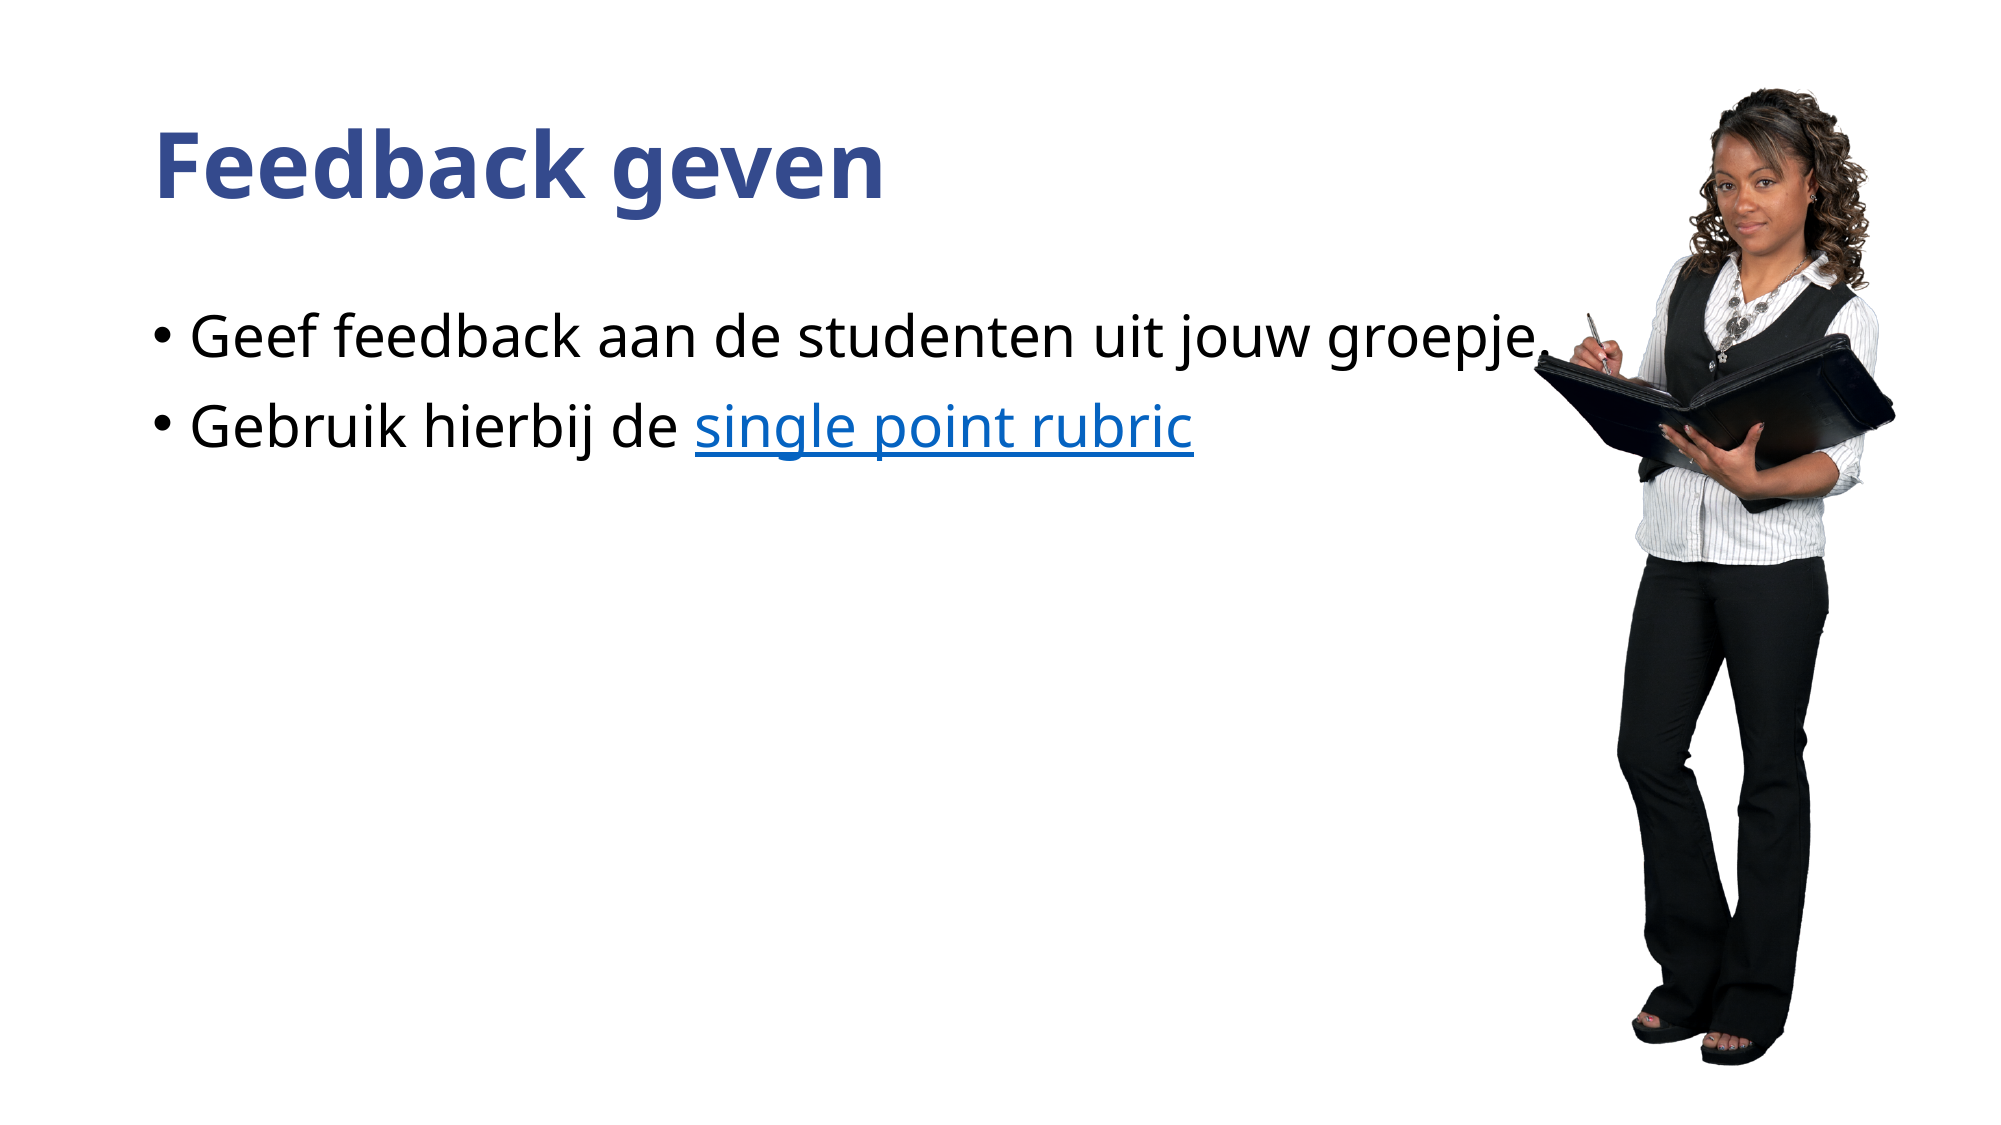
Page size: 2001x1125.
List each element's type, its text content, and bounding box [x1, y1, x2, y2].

list Geef feedback aan de studenten uit jouw groepje. Gebruik hierbij de single point rubric [137, 299, 1533, 863]
title Feedback geven [137, 59, 1863, 278]
picture [1533, 87, 1896, 1066]
